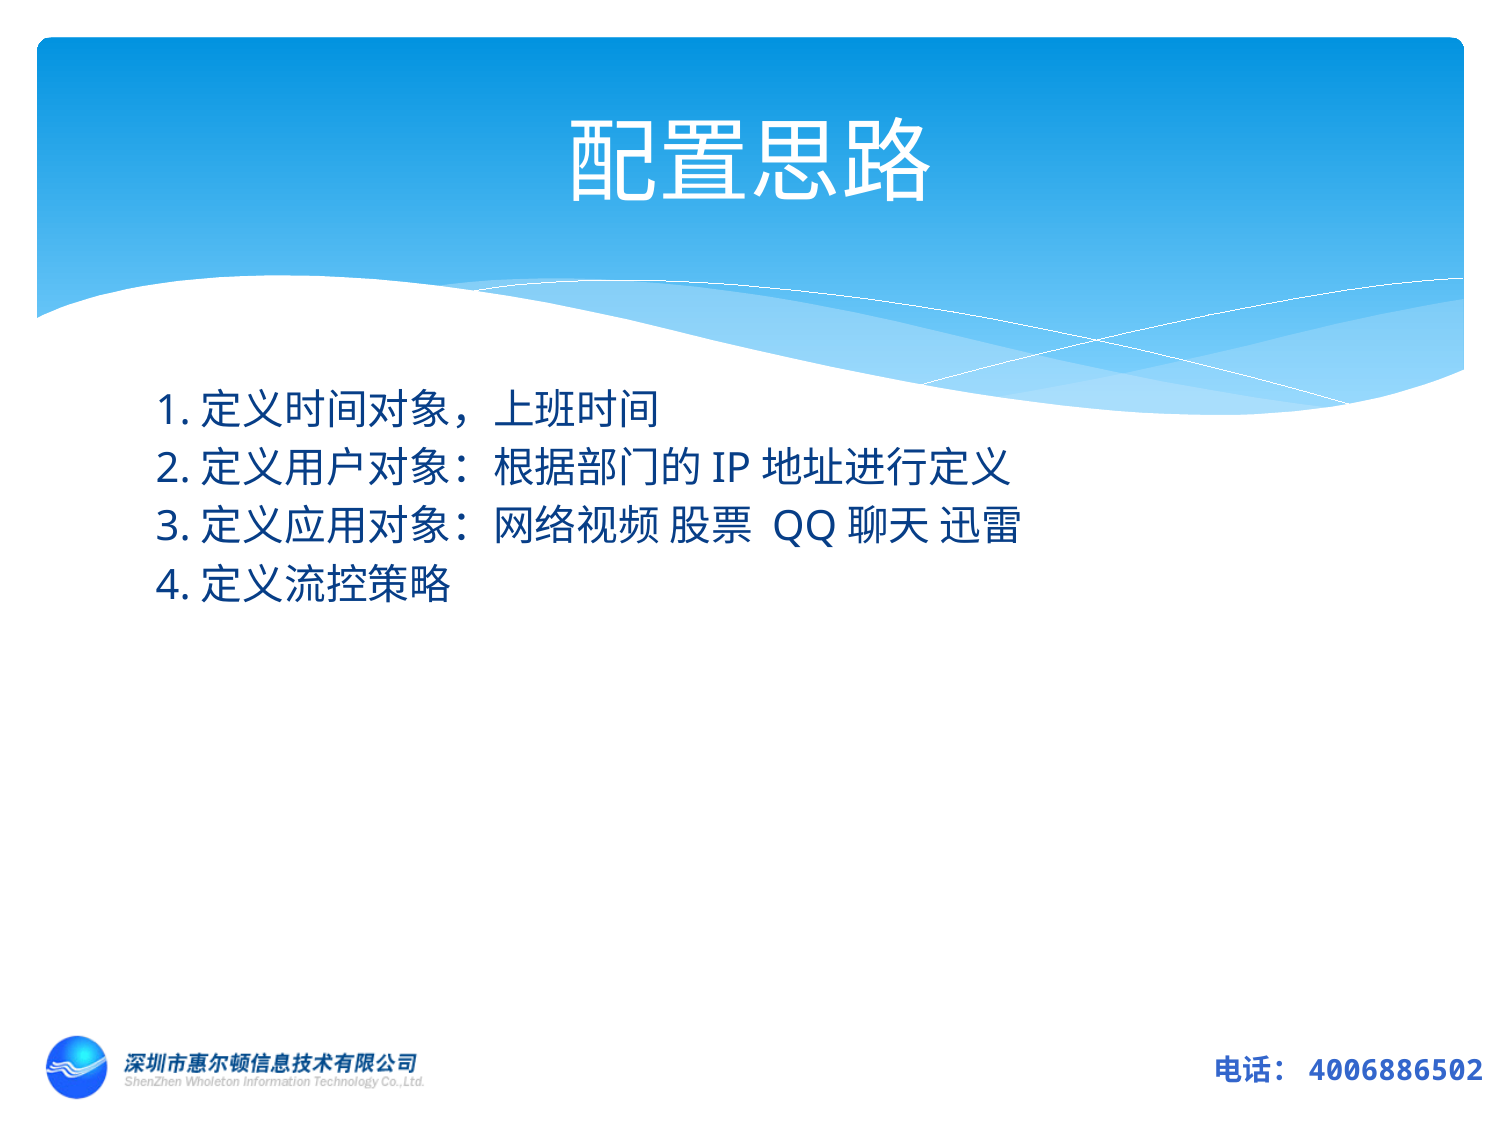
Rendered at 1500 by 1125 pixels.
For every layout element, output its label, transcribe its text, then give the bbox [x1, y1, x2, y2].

picture [24, 1024, 438, 1110]
title 配置思路 [74, 55, 1426, 262]
list 1.定义时间对象，上班时间 2.定义用户对象：根据部门的IP地址进行定义 3.定义应用对象：网络视频 股票 QQ聊天 迅雷 4.定义流控策略 [140, 374, 1357, 942]
